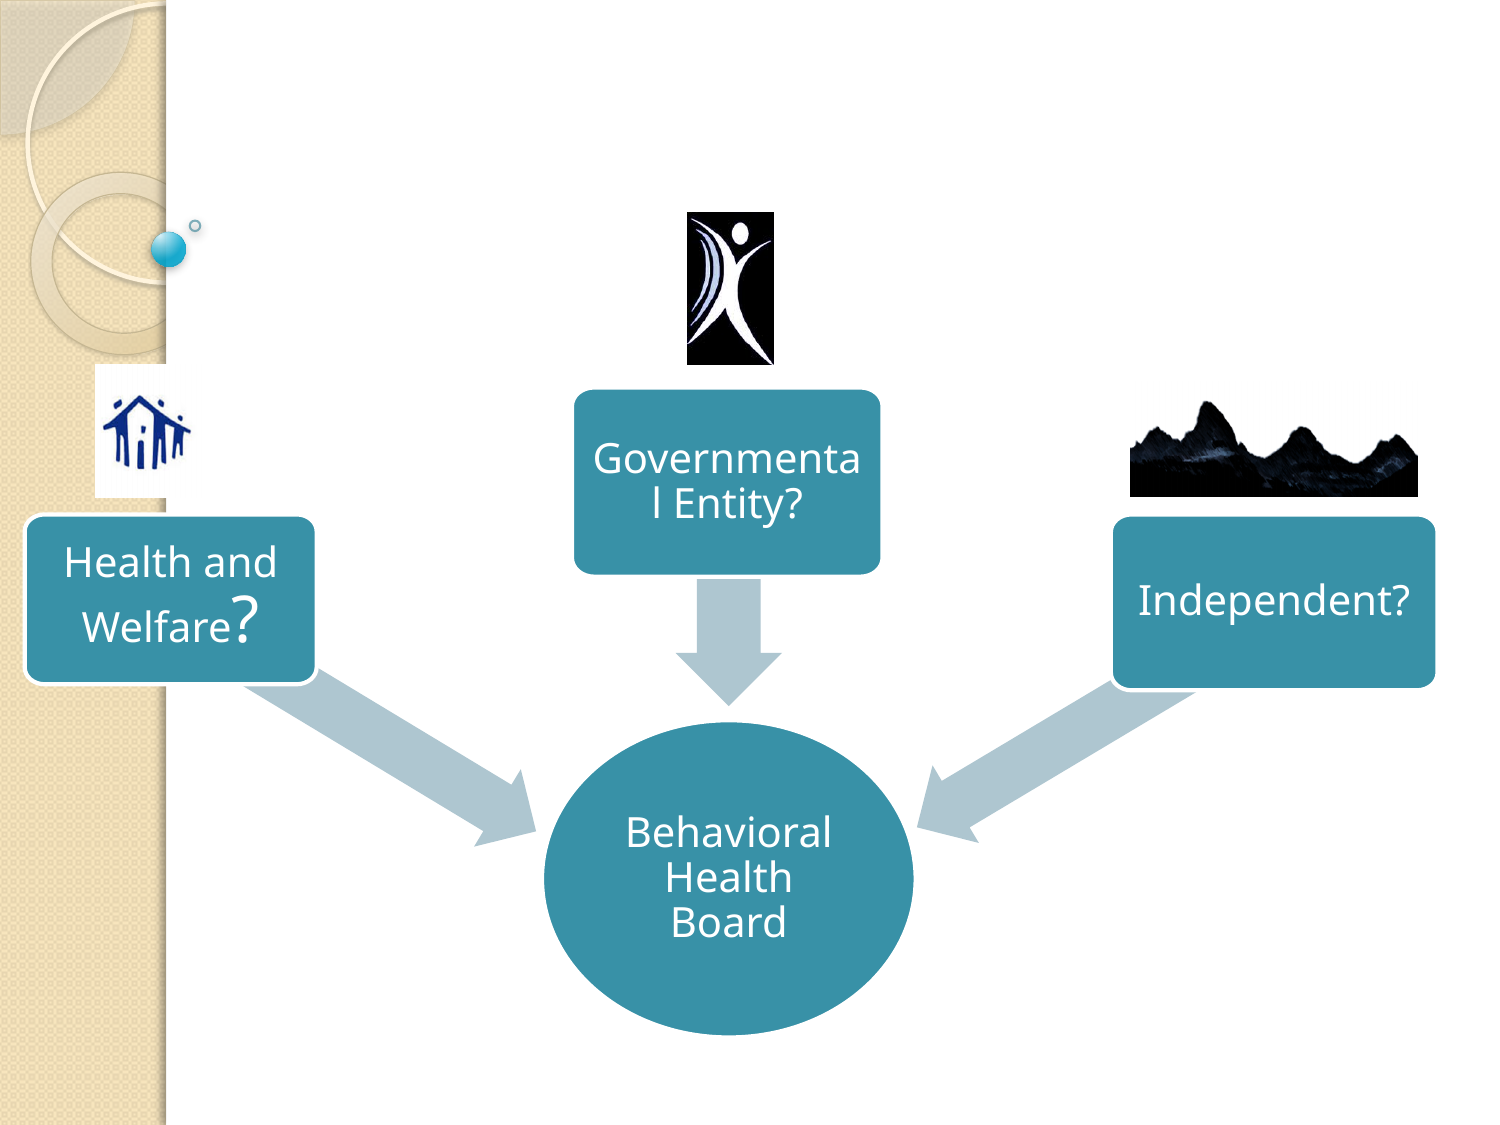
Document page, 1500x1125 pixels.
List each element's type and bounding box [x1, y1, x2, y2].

picture [1130, 380, 1419, 497]
picture [687, 212, 774, 365]
text_box [24, 387, 1438, 1038]
picture [94, 363, 203, 499]
